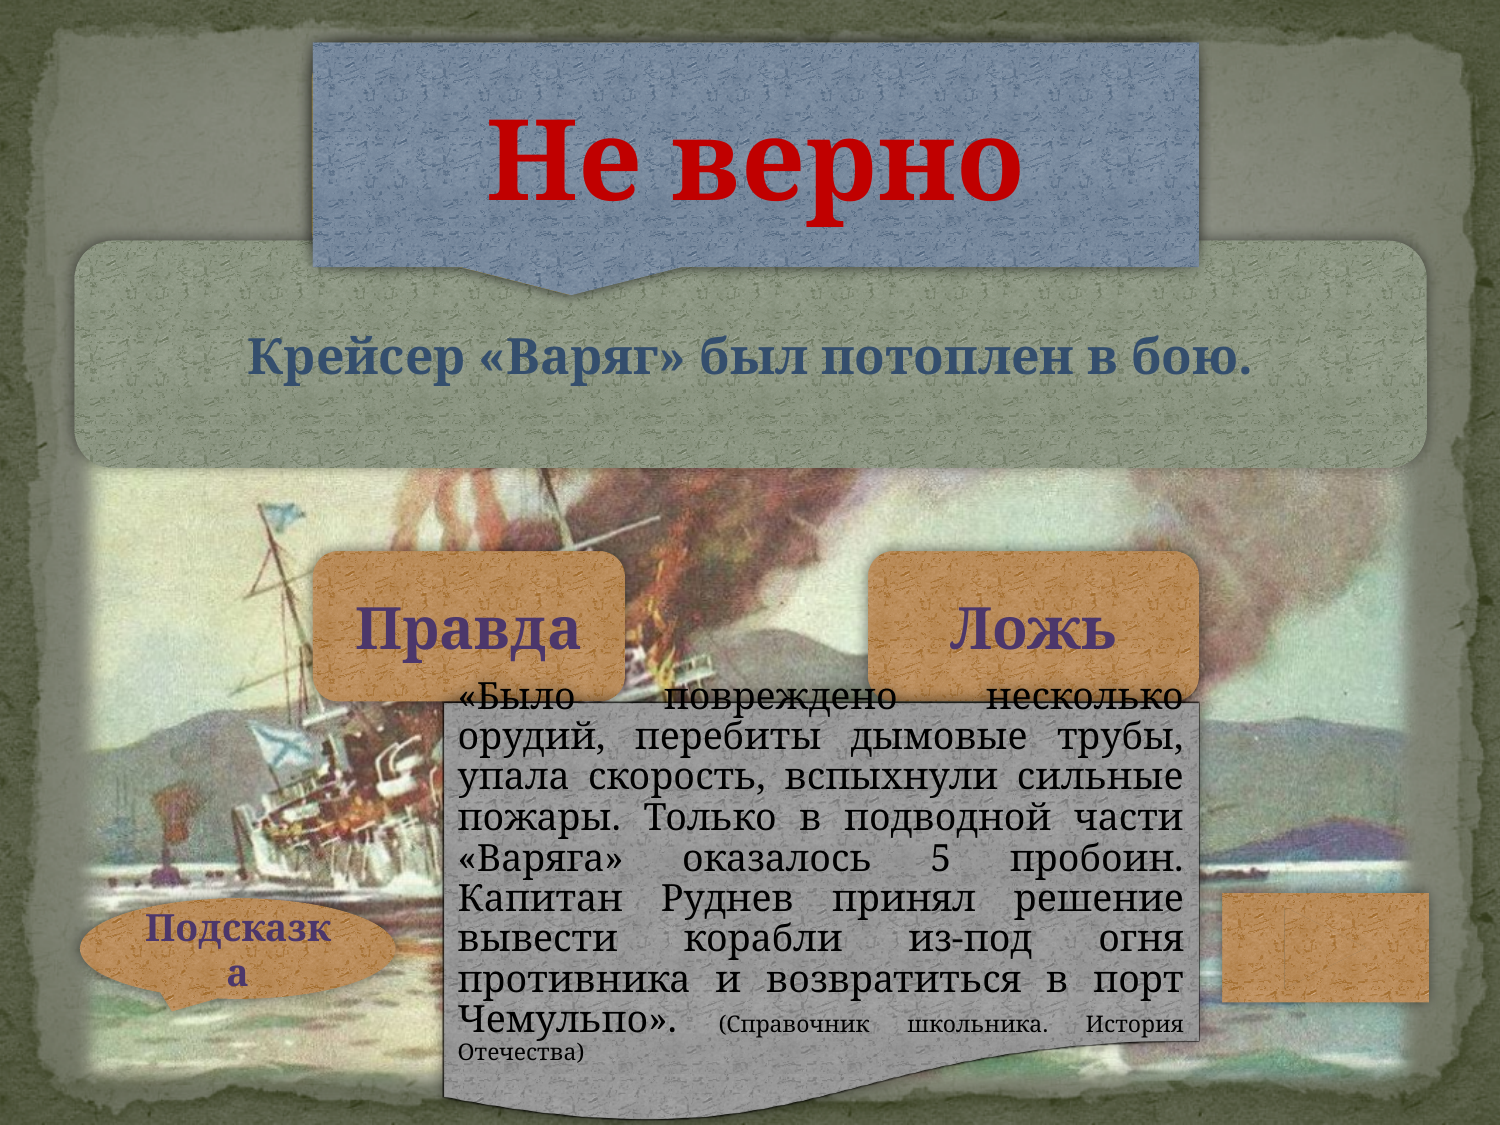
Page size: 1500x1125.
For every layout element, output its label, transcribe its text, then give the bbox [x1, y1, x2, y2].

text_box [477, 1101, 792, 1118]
title Утверждение №8 [74, 24, 1425, 225]
text_box Не верно [312, 42, 1199, 296]
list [75, 354, 1423, 1090]
text_box Крейсер «Варяг» был потоплен в бою. [74, 240, 1427, 346]
